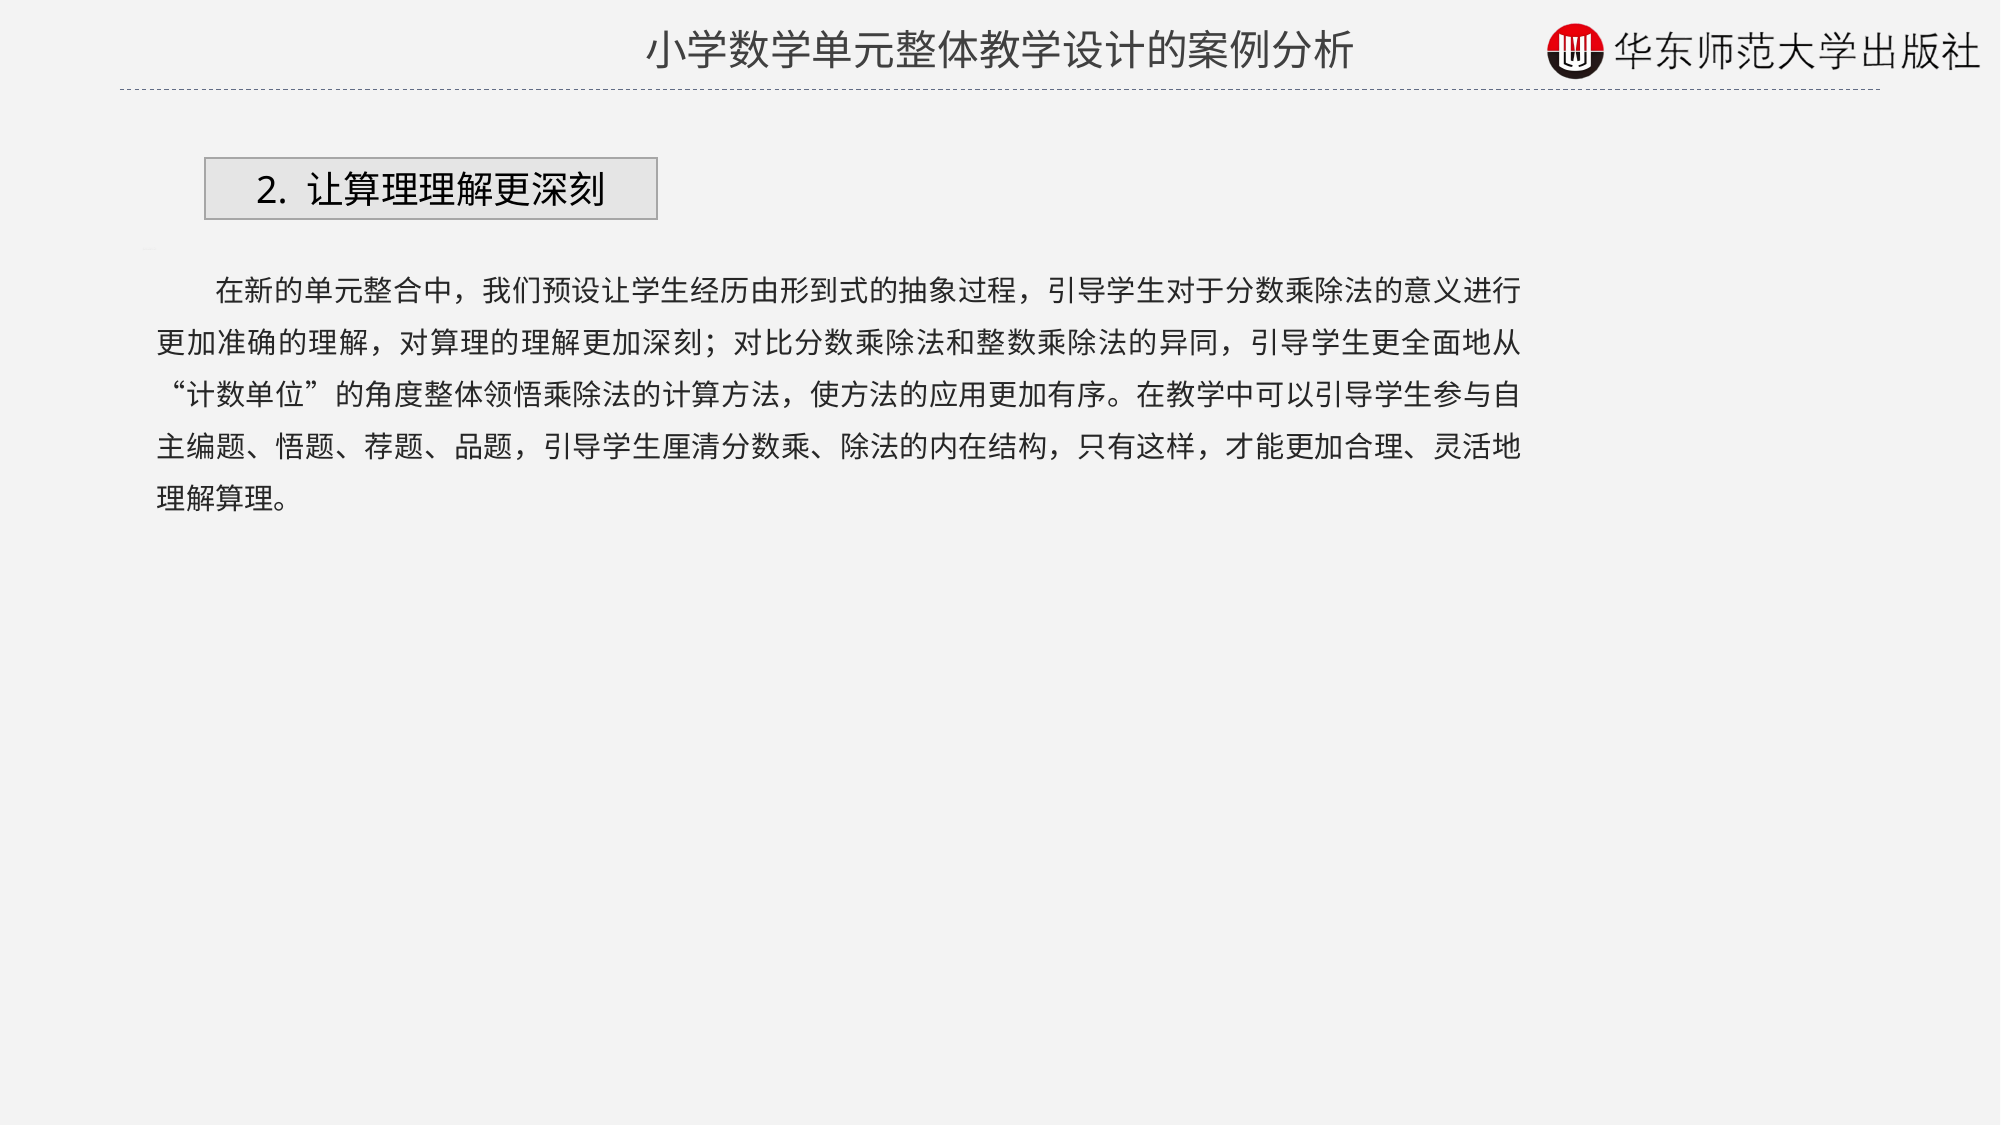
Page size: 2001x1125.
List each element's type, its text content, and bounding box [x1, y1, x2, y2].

text_box 2. 让算理理解更深刻 [204, 157, 658, 220]
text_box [1536, 13, 1989, 83]
text_box 小学数学单元整体教学设计的案例分析 [619, 23, 1381, 74]
text_box 在新的单元整合中，我们预设让学生经历由形到式的抽象过程，引导学生对于分数乘除法的意义进行更加准确的理解，对算理的理解更加深刻；对比分数乘除法和整数乘除法的异同，引导学生更全面地从“计数单位”的角度整体领悟乘除法的计算方法，使方法的应用更加有序。在教学中可以引导学生参与自主编题、悟题、荐题、品题，引导学生厘清分数乘、除法的内在结构，只有这样，才能更加合理、灵活地理解算理。 [142, 247, 1537, 523]
